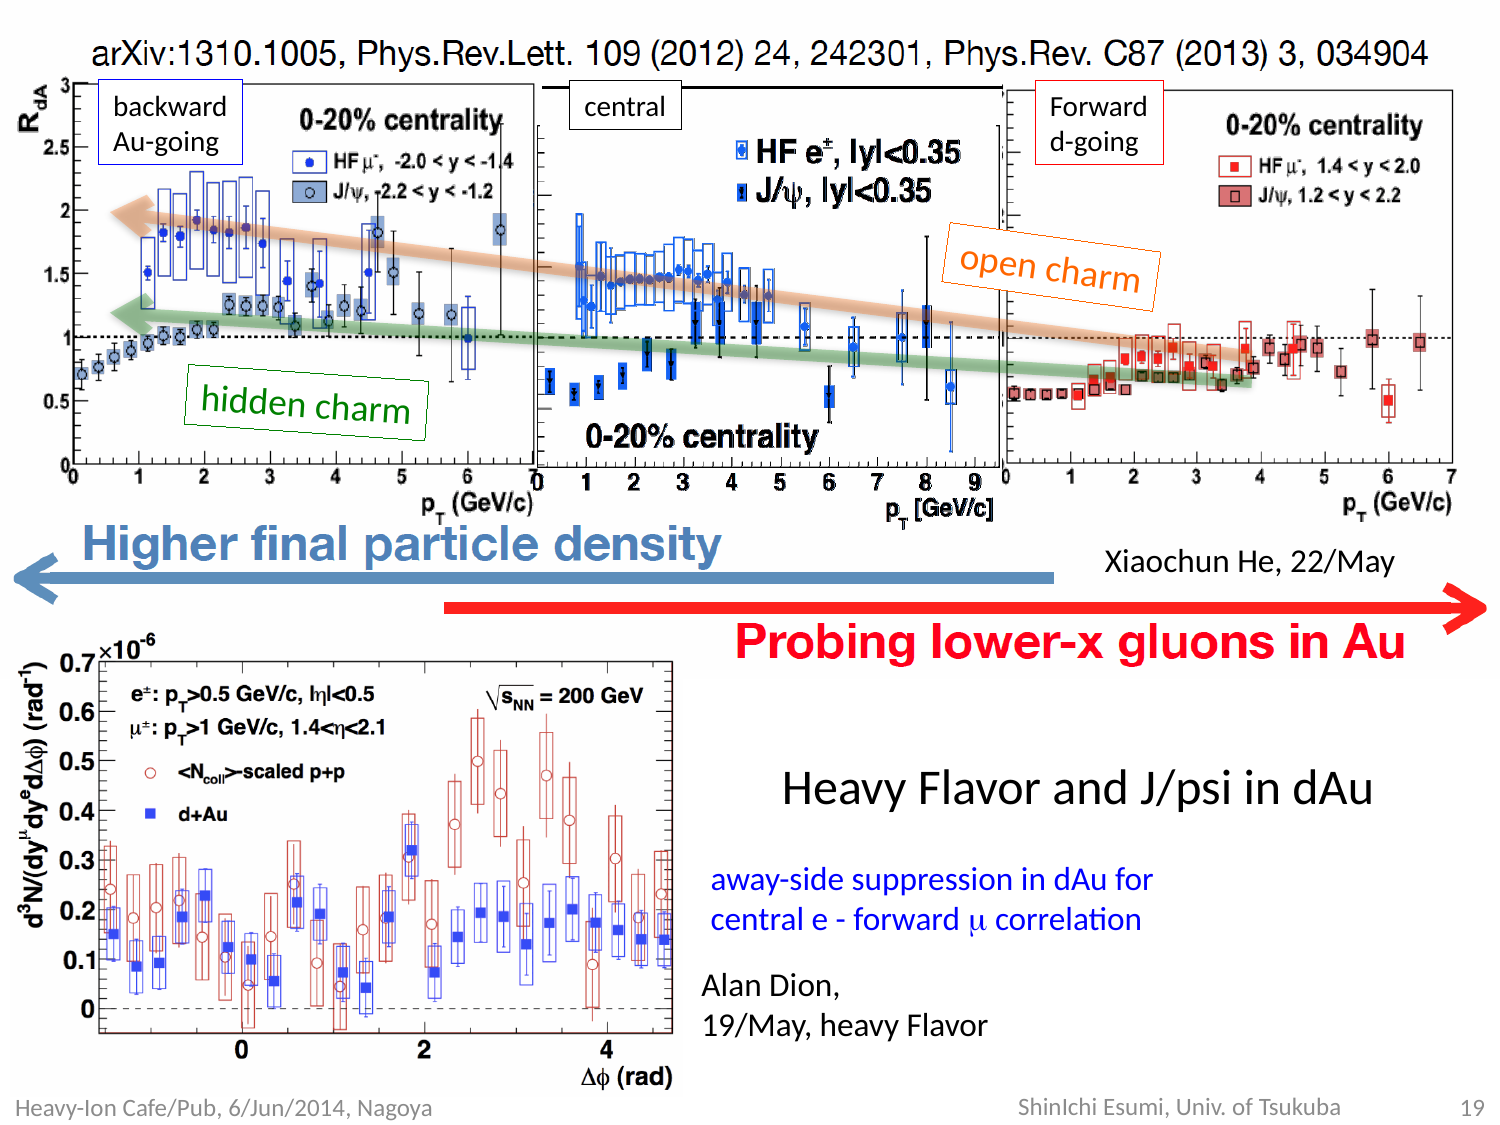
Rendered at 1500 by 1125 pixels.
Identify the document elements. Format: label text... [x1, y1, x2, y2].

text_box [109, 312, 1253, 383]
text_box away-side suppression in dAu for central e - forward m correlation [695, 850, 1181, 945]
picture [0, 0, 1500, 1097]
text_box Alan Dion, 19/May, heavy Flavor [687, 956, 1004, 1051]
slide_number 19 [1393, 1086, 1500, 1125]
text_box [109, 211, 1253, 312]
slide_number Heavy-Ion Cafe/Pub, 6/Jun/2014, Nagoya [0, 1087, 472, 1125]
text_box Heavy Flavor and J/psi in dAu [767, 747, 1390, 823]
footer ShinIchi Esumi, Univ. of Tsukuba [966, 1086, 1393, 1125]
